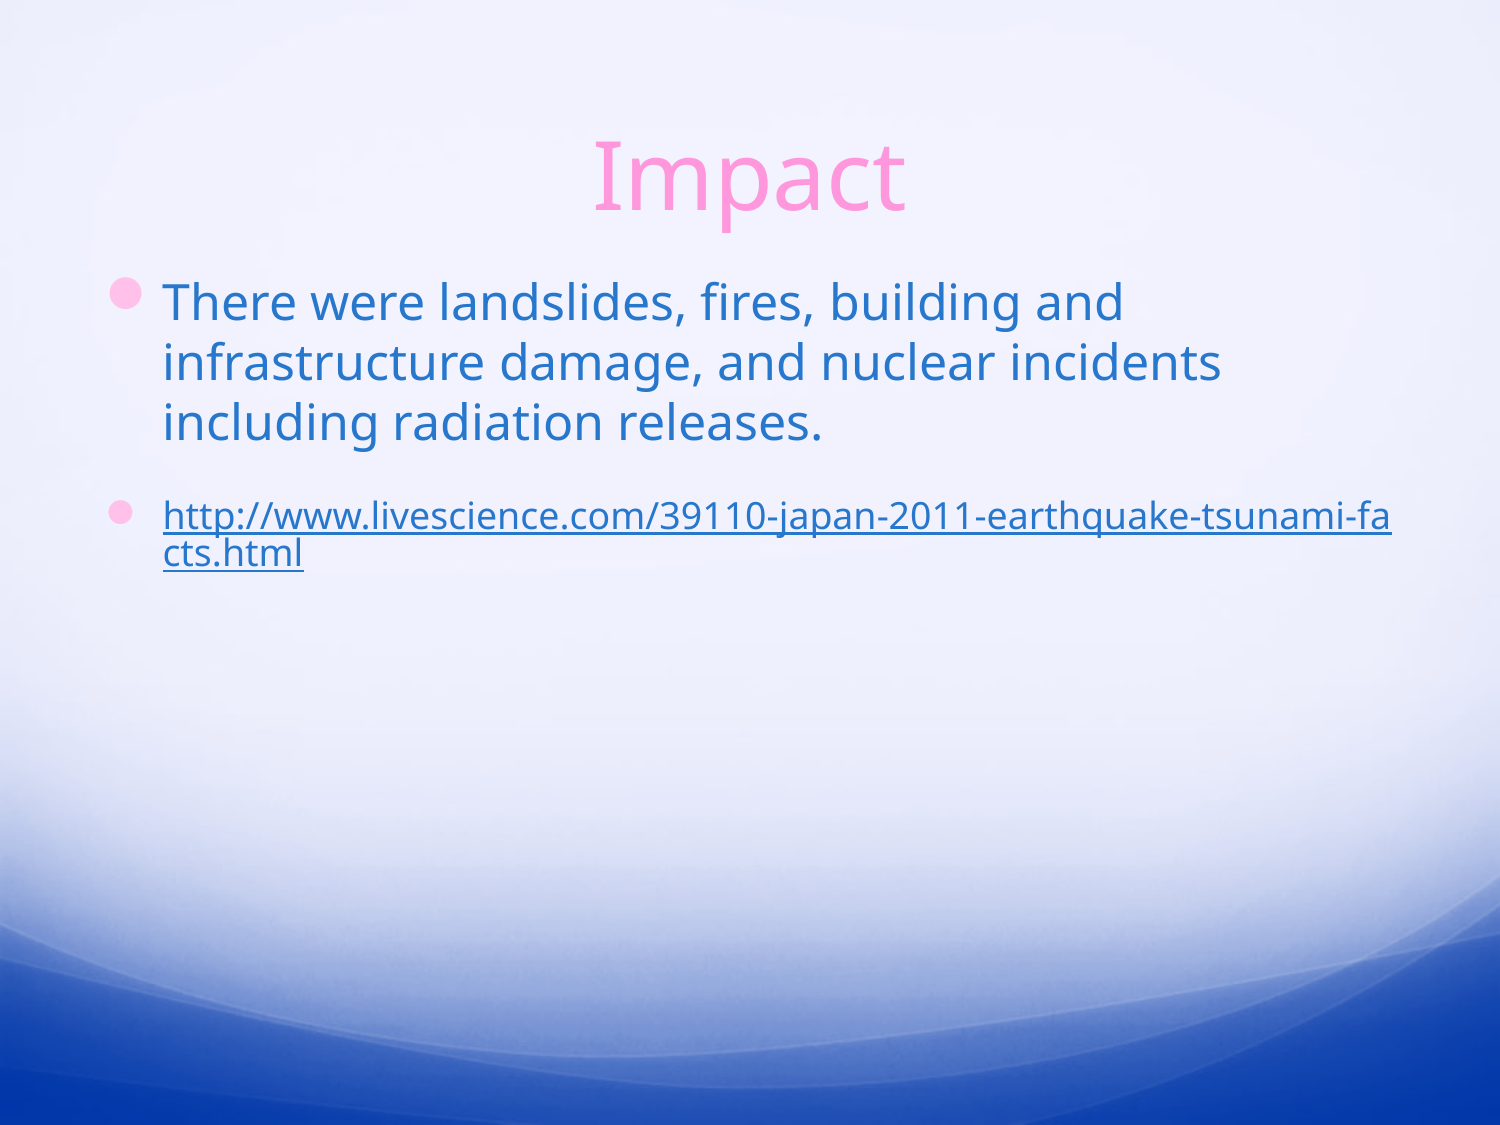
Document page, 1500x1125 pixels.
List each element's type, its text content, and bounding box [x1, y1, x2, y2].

list There were landslides, fires, building and infrastructure damage, and nuclear incidents including radiation releases. http://www.livescience.com/39110-japan-2011-earthquake-tsunami-facts.html [90, 262, 1410, 975]
title Impact [90, 17, 1410, 237]
